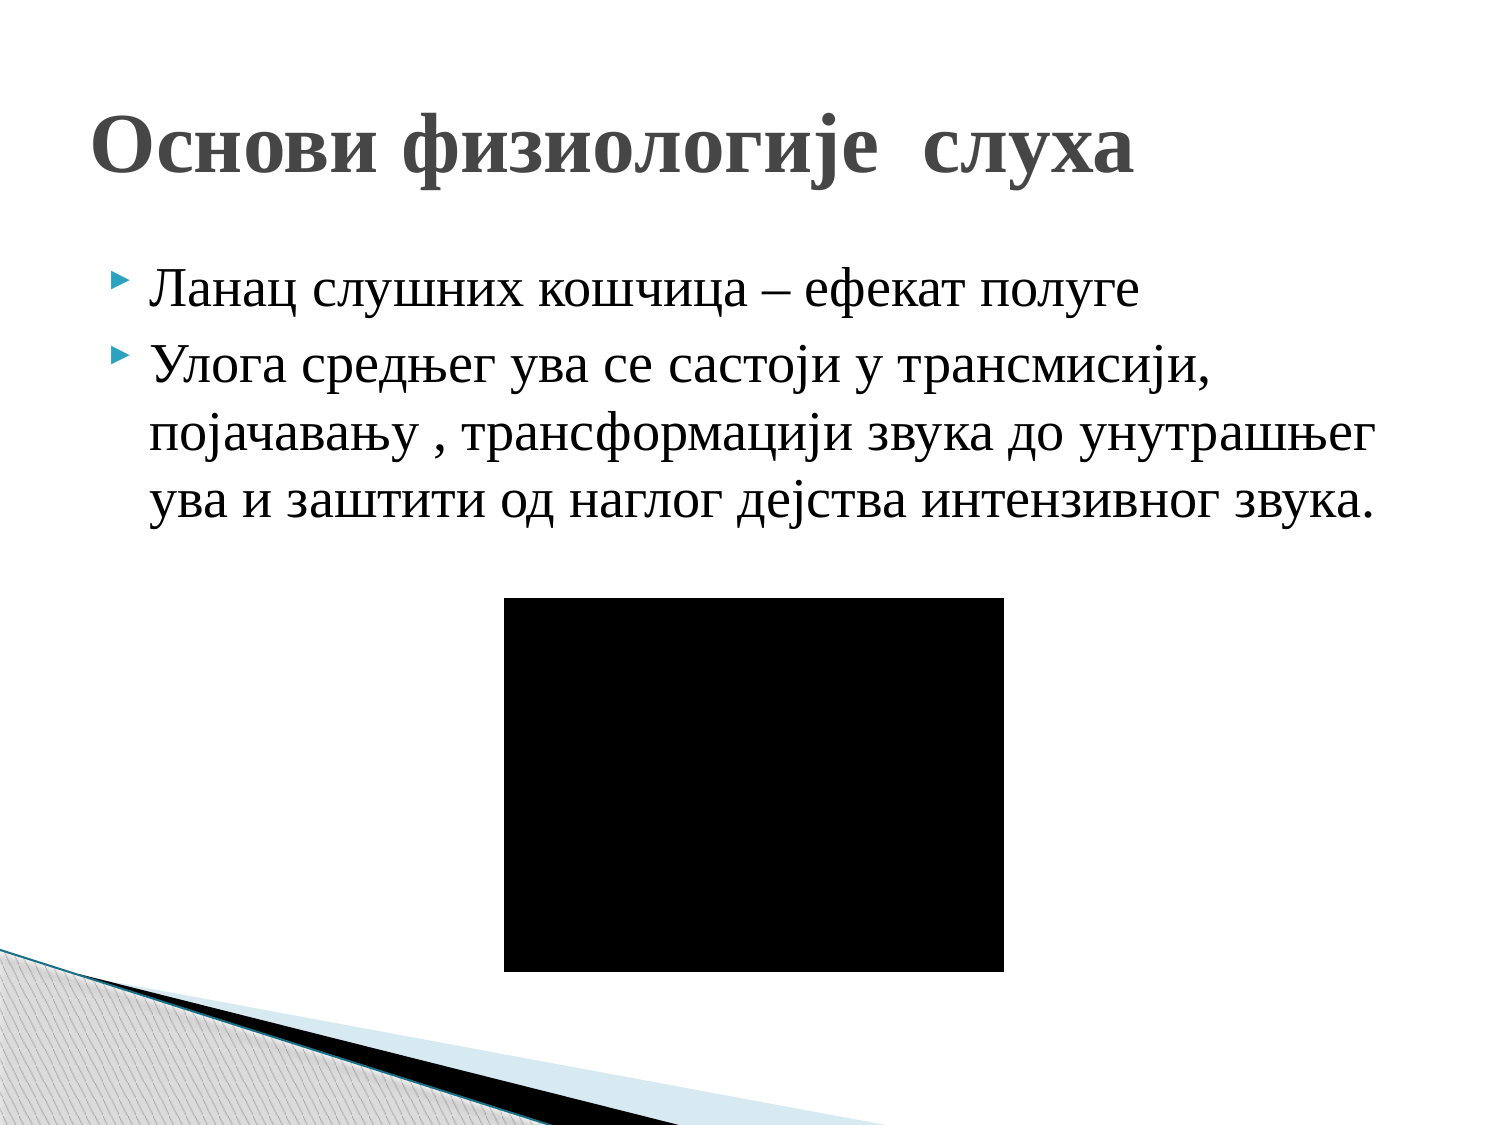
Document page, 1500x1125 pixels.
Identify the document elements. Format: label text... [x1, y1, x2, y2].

title Основи физиологије слуха [75, 45, 1425, 233]
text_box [503, 597, 1005, 973]
list Ланац слушних кошчица – ефекат полуге Улога средњег ува се састоји у трансмисији, појачавању , трансформацији звука до унутрашњег ува и заштити од наглог дејства интензивног звука. [74, 242, 1426, 986]
